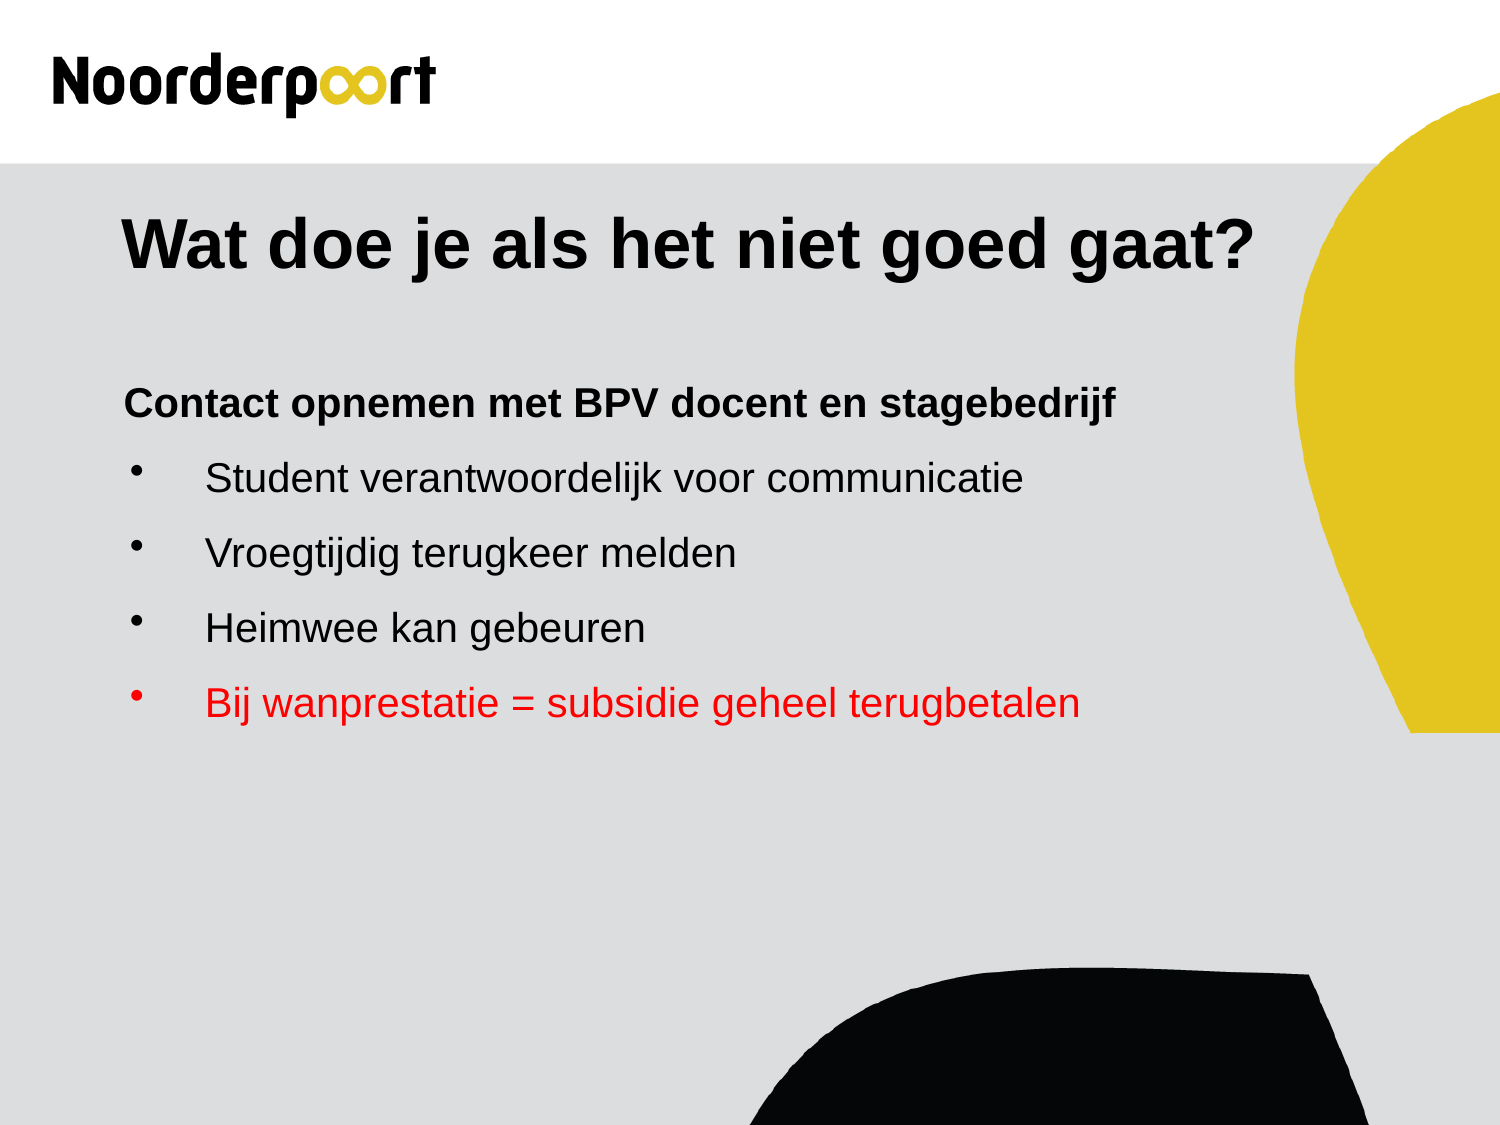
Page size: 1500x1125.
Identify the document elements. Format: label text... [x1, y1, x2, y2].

list Contact opnemen met BPV docent en stagebedrijf Student verantwoordelijk voor communicatie Vroegtijdig terugkeer melden Heimwee kan gebeuren Bij wanprestatie = subsidie geheel terugbetalen [108, 343, 1292, 927]
picture [0, 0, 1500, 1125]
title Wat doe je als het niet goed gaat? [106, 187, 1290, 294]
